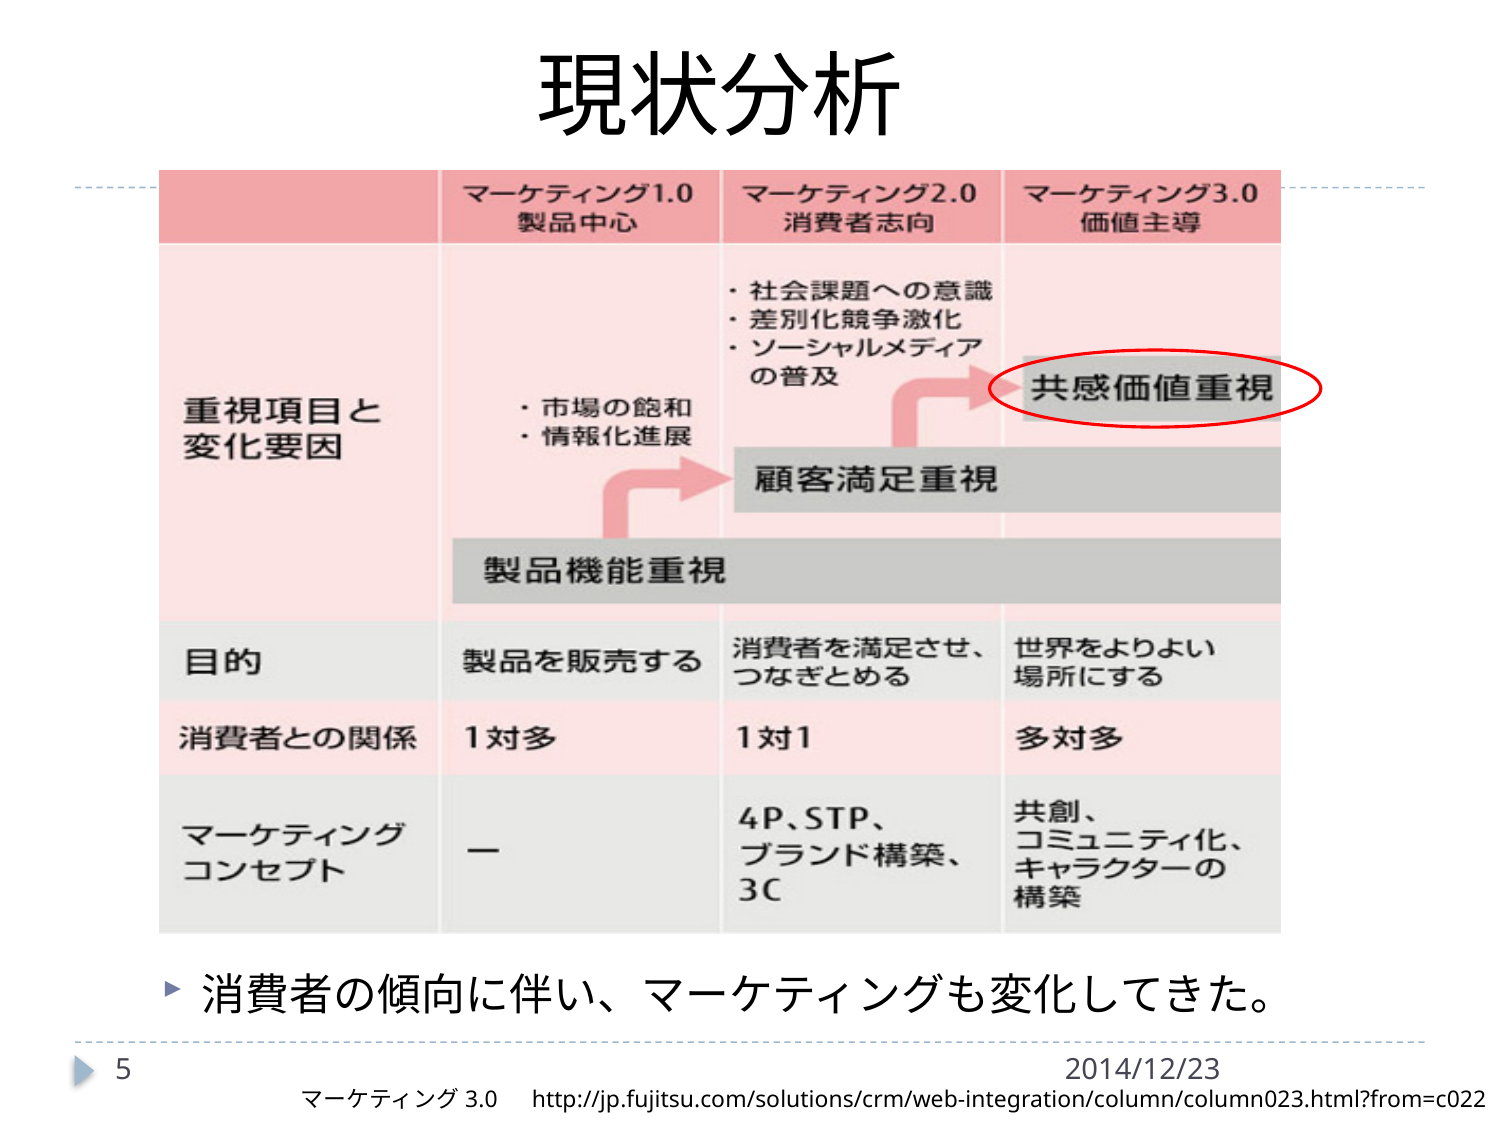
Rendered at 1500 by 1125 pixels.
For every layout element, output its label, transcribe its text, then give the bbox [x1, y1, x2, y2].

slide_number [1050, 1042, 1426, 1077]
text_box [1287, 363, 1323, 414]
slide_number 5 [100, 1042, 426, 1103]
list 消費者の傾向に伴い、マーケティングも変化してきた。 [147, 959, 1348, 1060]
picture [158, 170, 1282, 934]
text_box 現状分析 [521, 29, 919, 155]
text_box マーケティング3.0 http://jp.fujitsu.com/solutions/crm/web-integration/column/column023.html?from=c022 [285, 1077, 1500, 1120]
